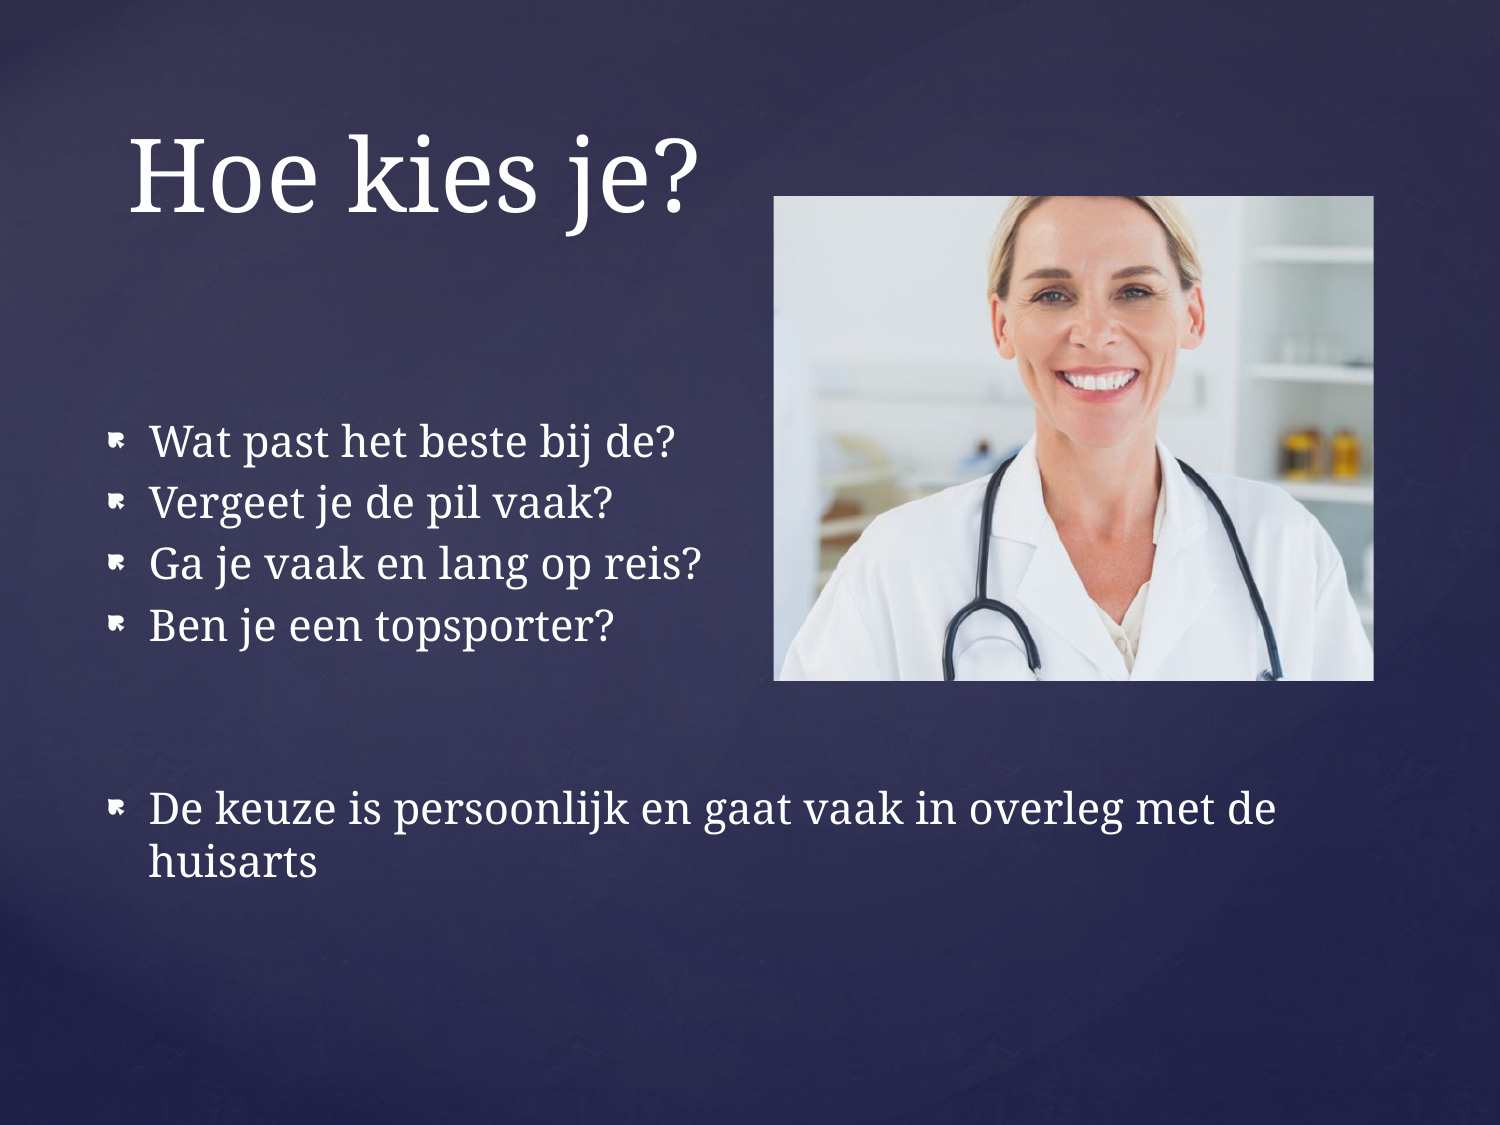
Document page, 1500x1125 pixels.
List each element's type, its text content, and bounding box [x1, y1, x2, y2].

picture [773, 195, 1375, 682]
list Wat past het beste bij de? Vergeet je de pil vaak? Ga je vaak en lang op reis? Ben je een topsporter? De keuze is persoonlijk en gaat vaak in overleg met de huisarts [88, 349, 1302, 950]
title Hoe kies je? [112, 90, 1350, 240]
